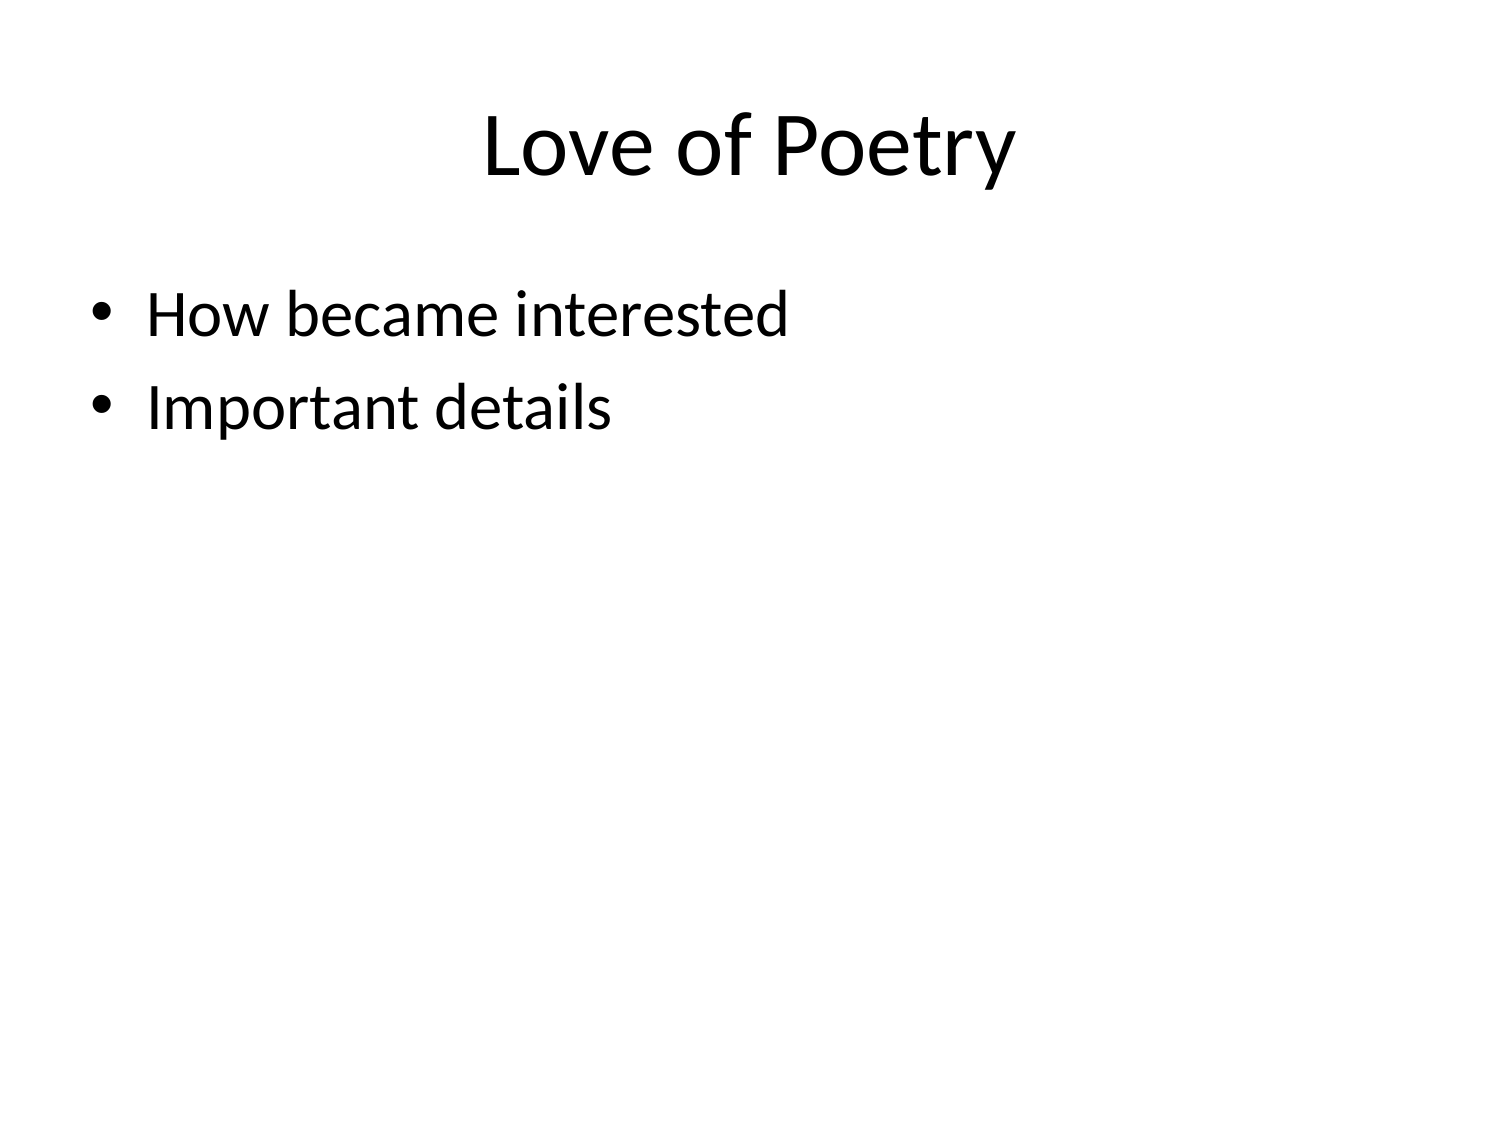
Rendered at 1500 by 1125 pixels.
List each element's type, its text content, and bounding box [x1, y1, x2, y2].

title Love of Poetry [75, 45, 1425, 233]
list How became interested Important details [75, 262, 1425, 1005]
